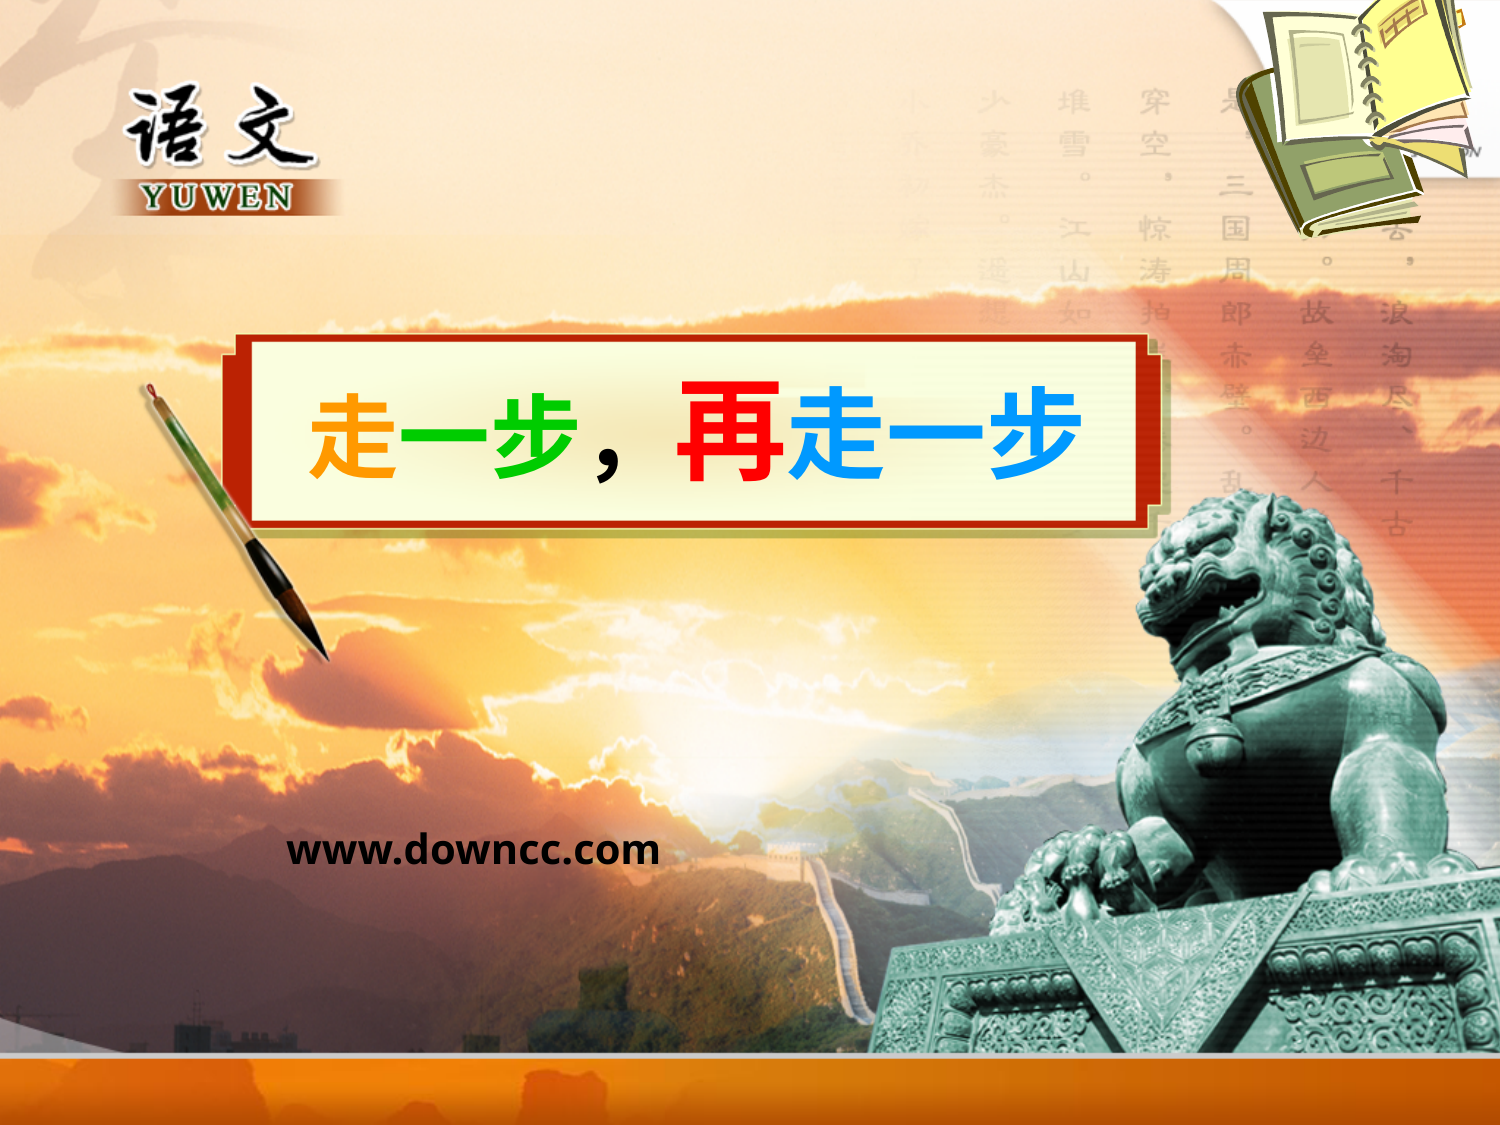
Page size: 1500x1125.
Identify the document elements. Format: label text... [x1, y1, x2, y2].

text_box www.downcc.com [271, 810, 789, 881]
title 走一步，再走一步 [253, 349, 1140, 504]
picture [0, 0, 1500, 1125]
